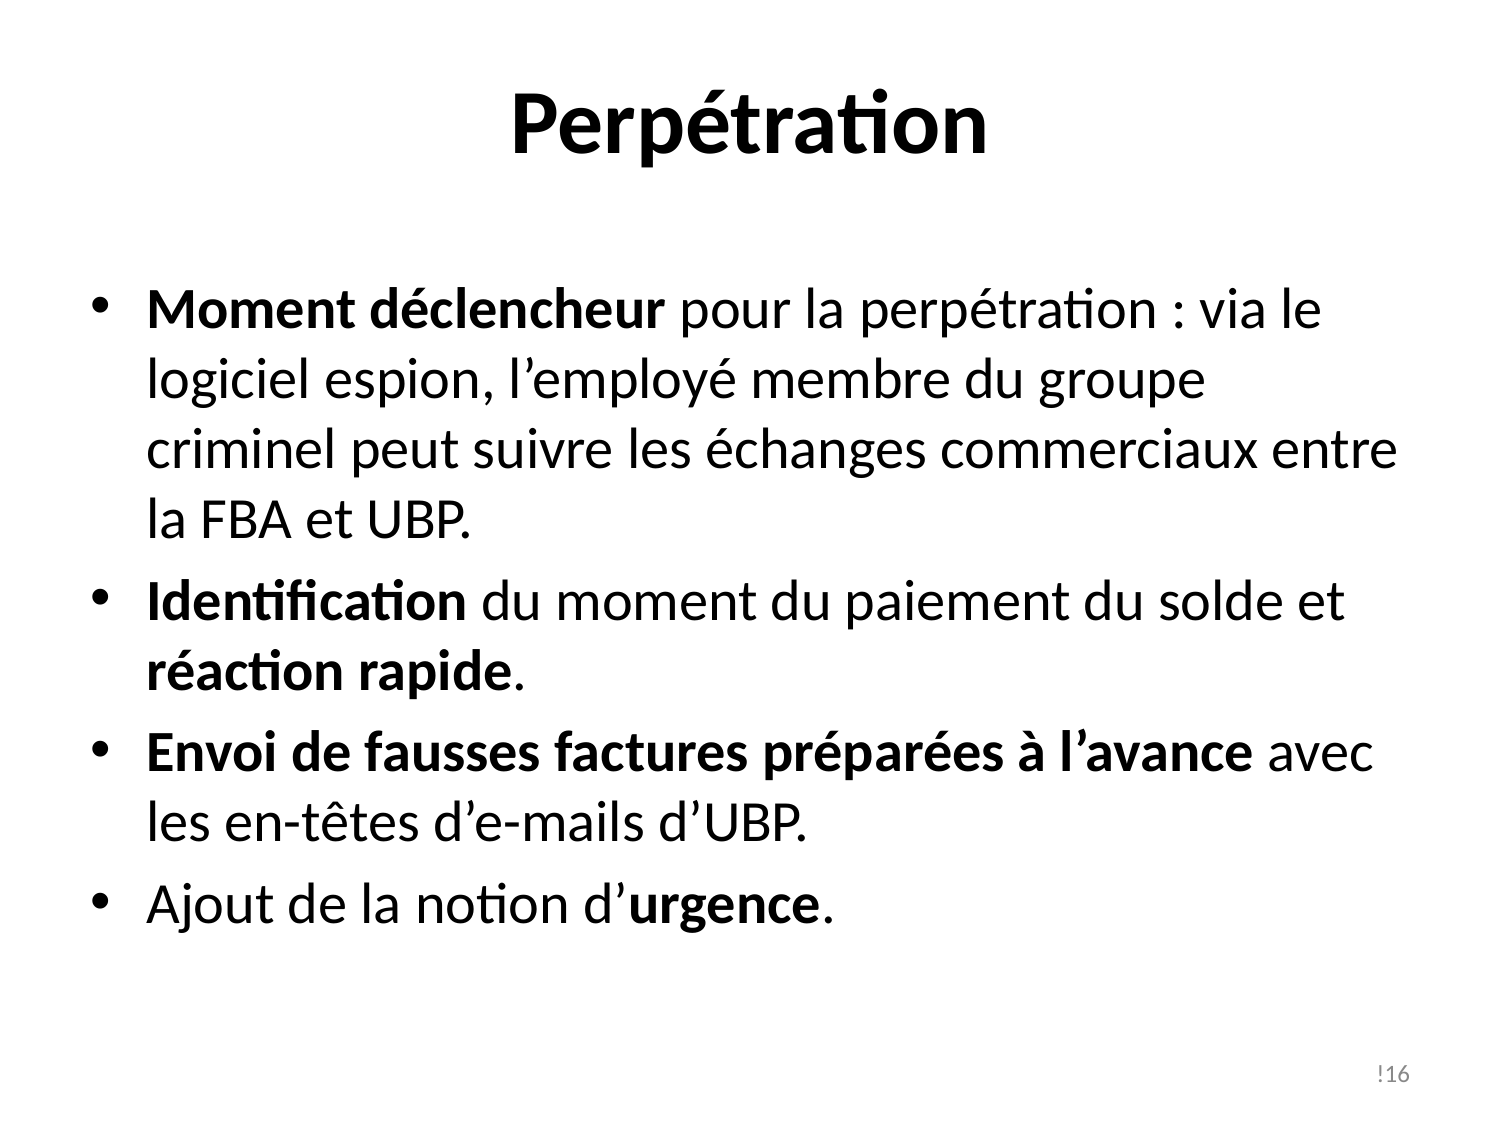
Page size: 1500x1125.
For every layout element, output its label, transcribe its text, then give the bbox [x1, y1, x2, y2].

title Perpétration [74, 44, 1426, 189]
list Moment déclencheur pour la perpétration : via le logiciel espion, l’employé membre du groupe criminel peut suivre les échanges commerciaux entre la FBA et UBP. Identification du moment du paiement du solde et réaction rapide. Envoi de fausses factures préparées à l’avance avec les en-têtes d’e-mails d’UBP. Ajout de la notion d’urgence. [74, 262, 1426, 1006]
slide_number !16 [1074, 1042, 1425, 1103]
